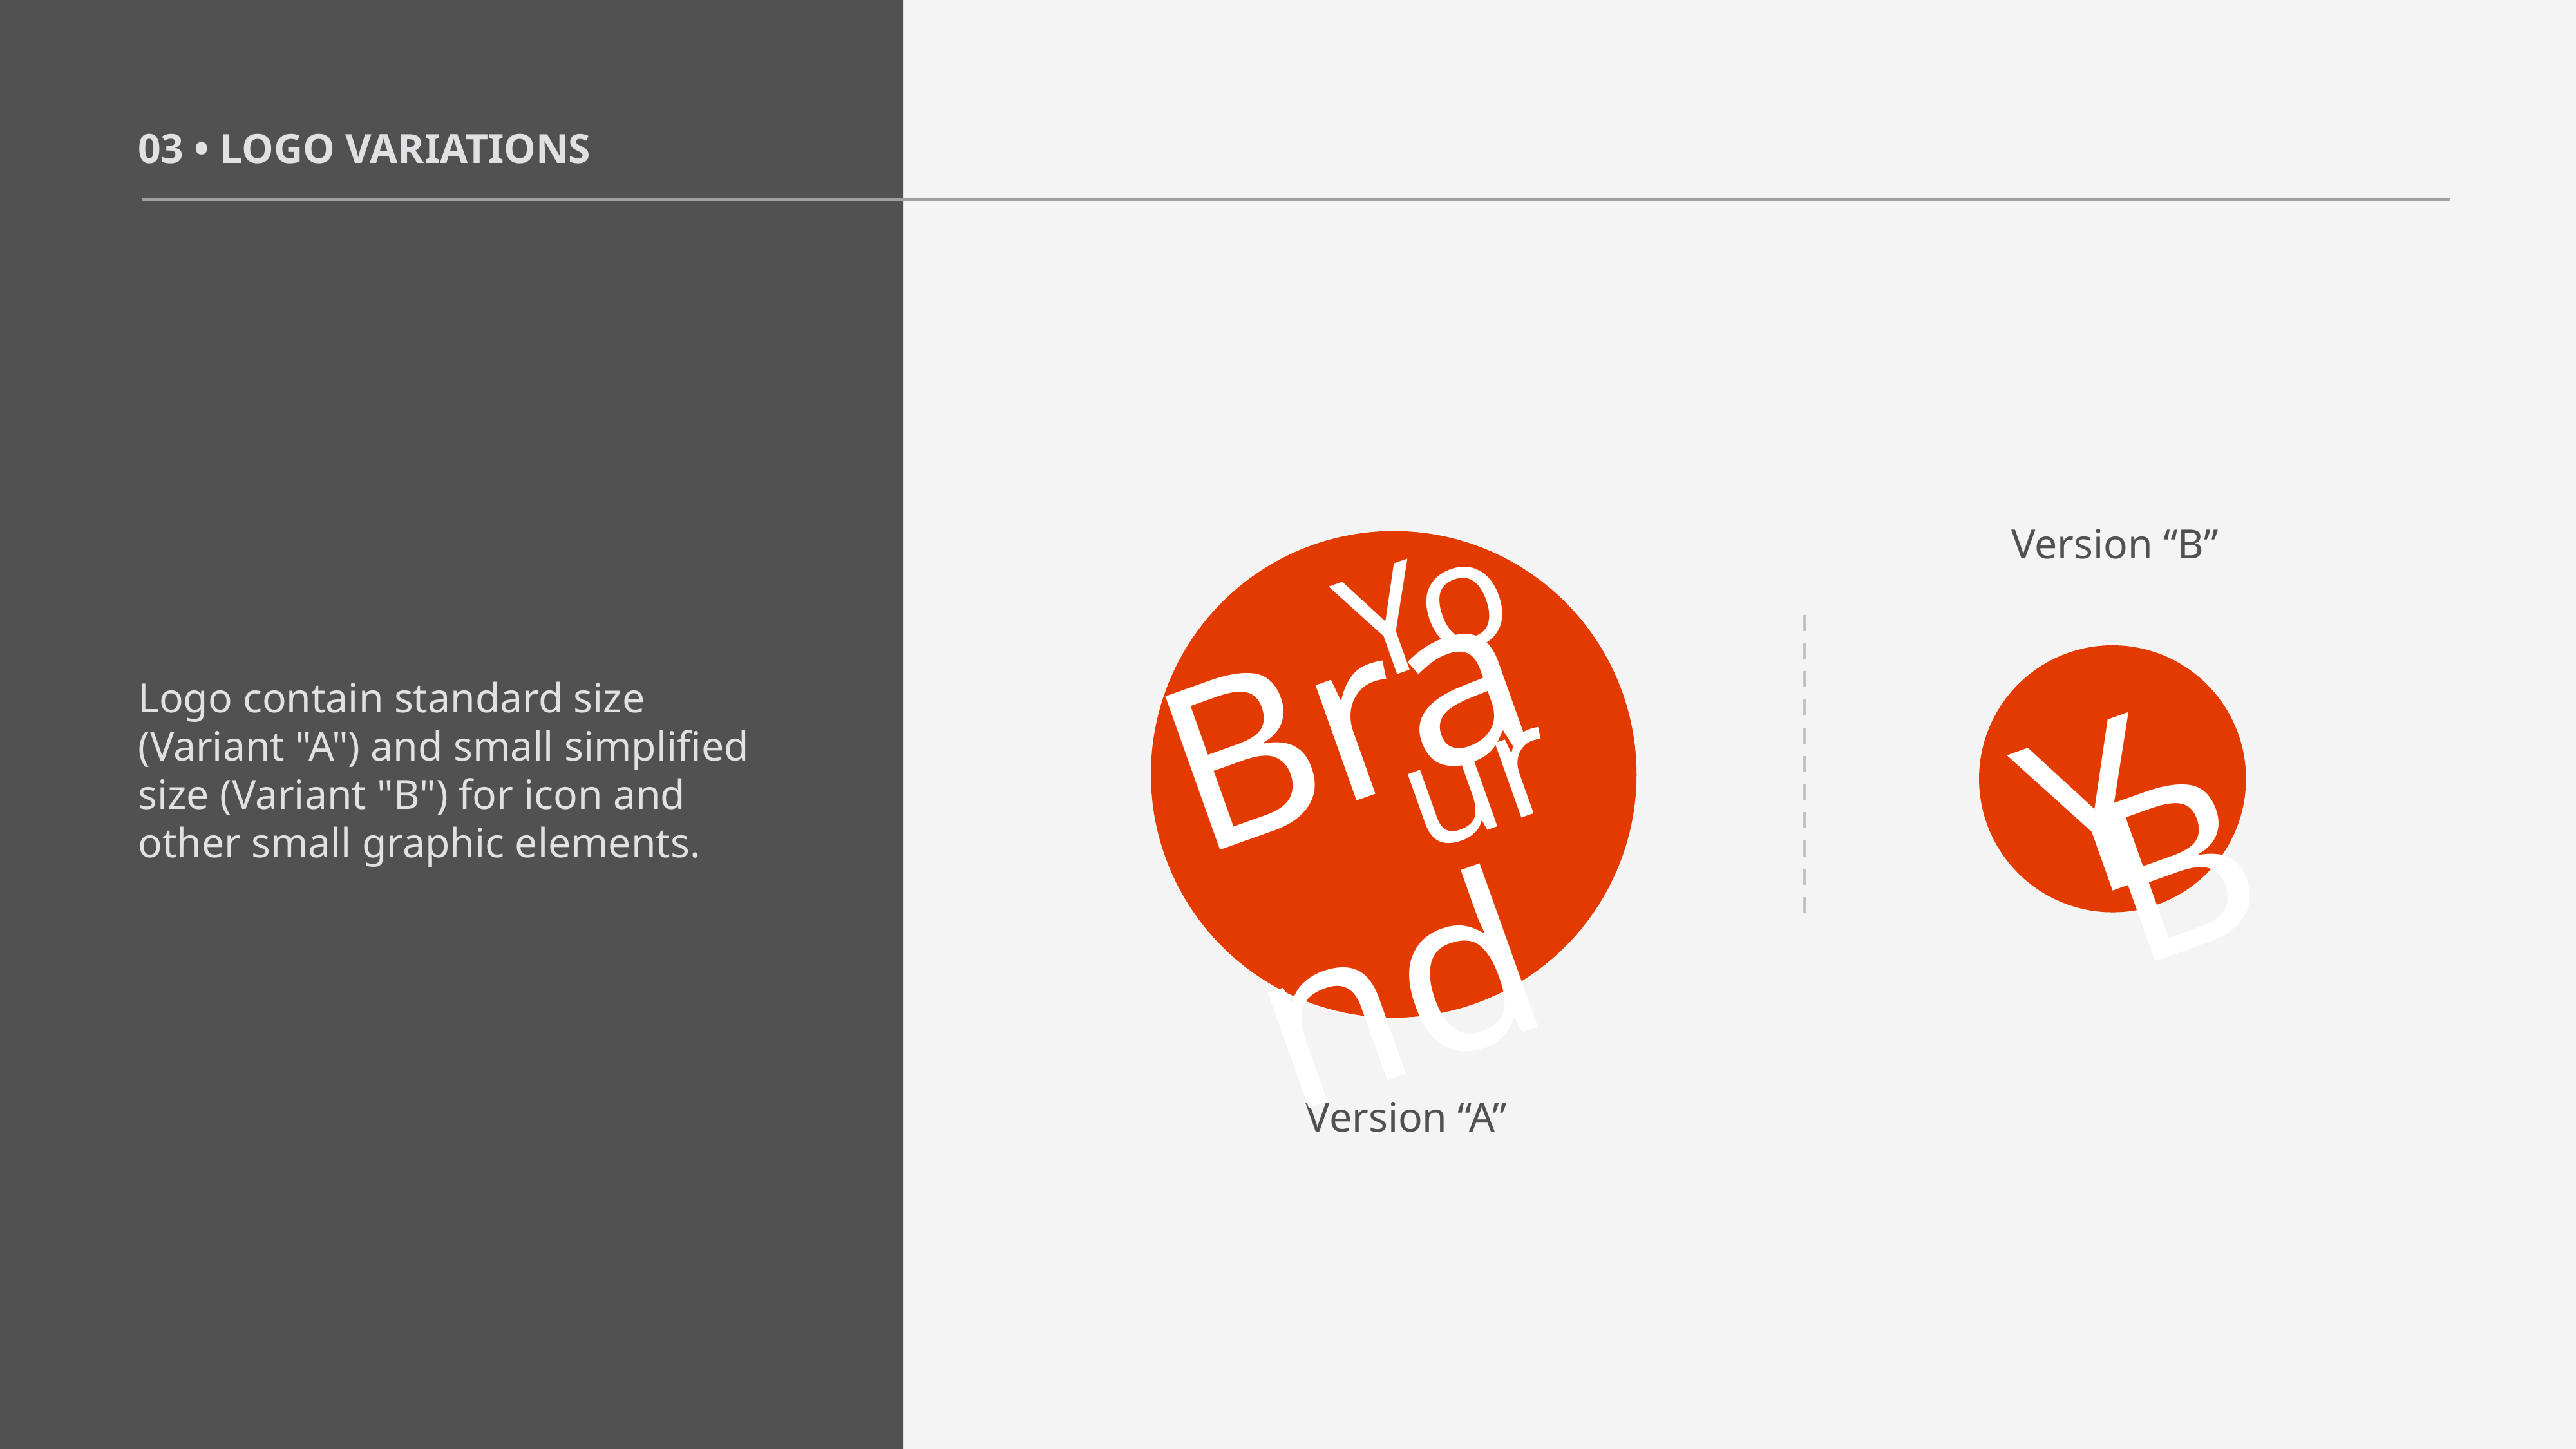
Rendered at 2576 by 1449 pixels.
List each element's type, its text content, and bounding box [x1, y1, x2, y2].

text_box [2000, 645, 2246, 860]
text_box [1979, 719, 2058, 901]
text_box Version “A” [1278, 1083, 1536, 1149]
text_box Brand [1193, 685, 1678, 958]
text_box [1151, 531, 1633, 1018]
text_box Logo contain standard size (Variant "A") and small simplified size (Variant "B") for icon and other small graphic elements. [138, 564, 768, 974]
text_box B [2117, 731, 2253, 996]
text_box Your [1359, 601, 1587, 755]
text_box Y [1990, 669, 2185, 936]
text_box Version “B” [1986, 509, 2244, 576]
text_box 03 • LOGO VARIATIONS [138, 118, 873, 175]
